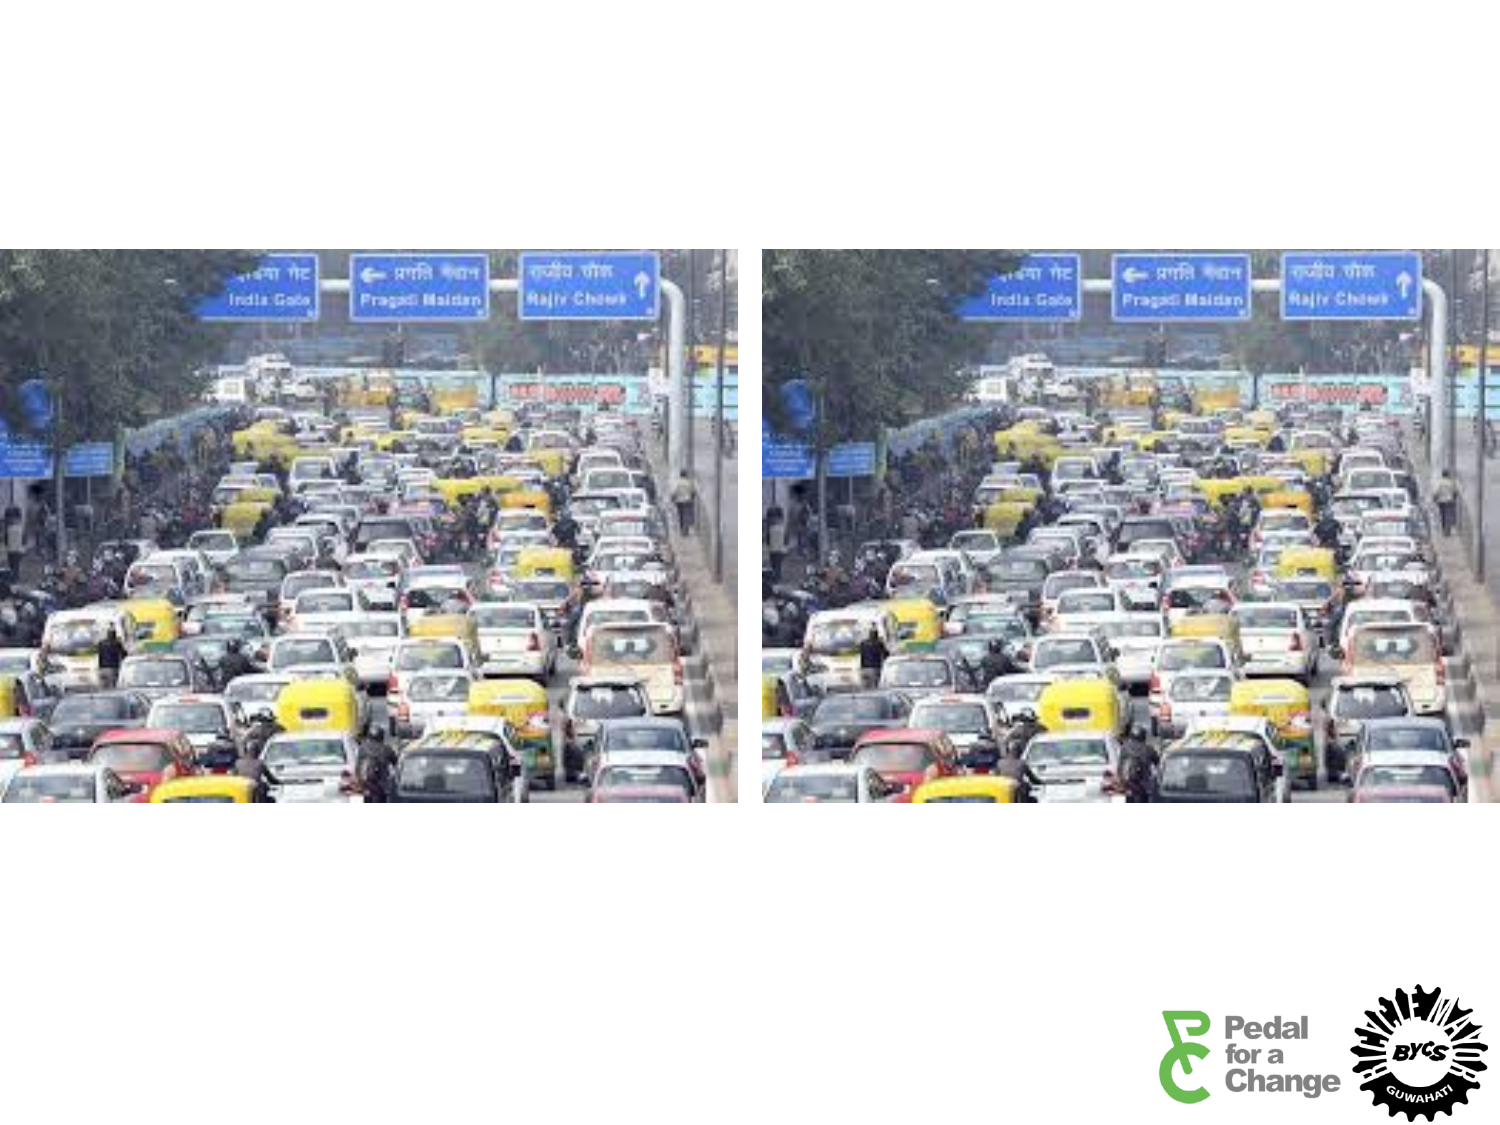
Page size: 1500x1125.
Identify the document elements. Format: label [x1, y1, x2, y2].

picture [1147, 984, 1488, 1123]
picture [762, 249, 1500, 803]
picture [0, 249, 738, 803]
